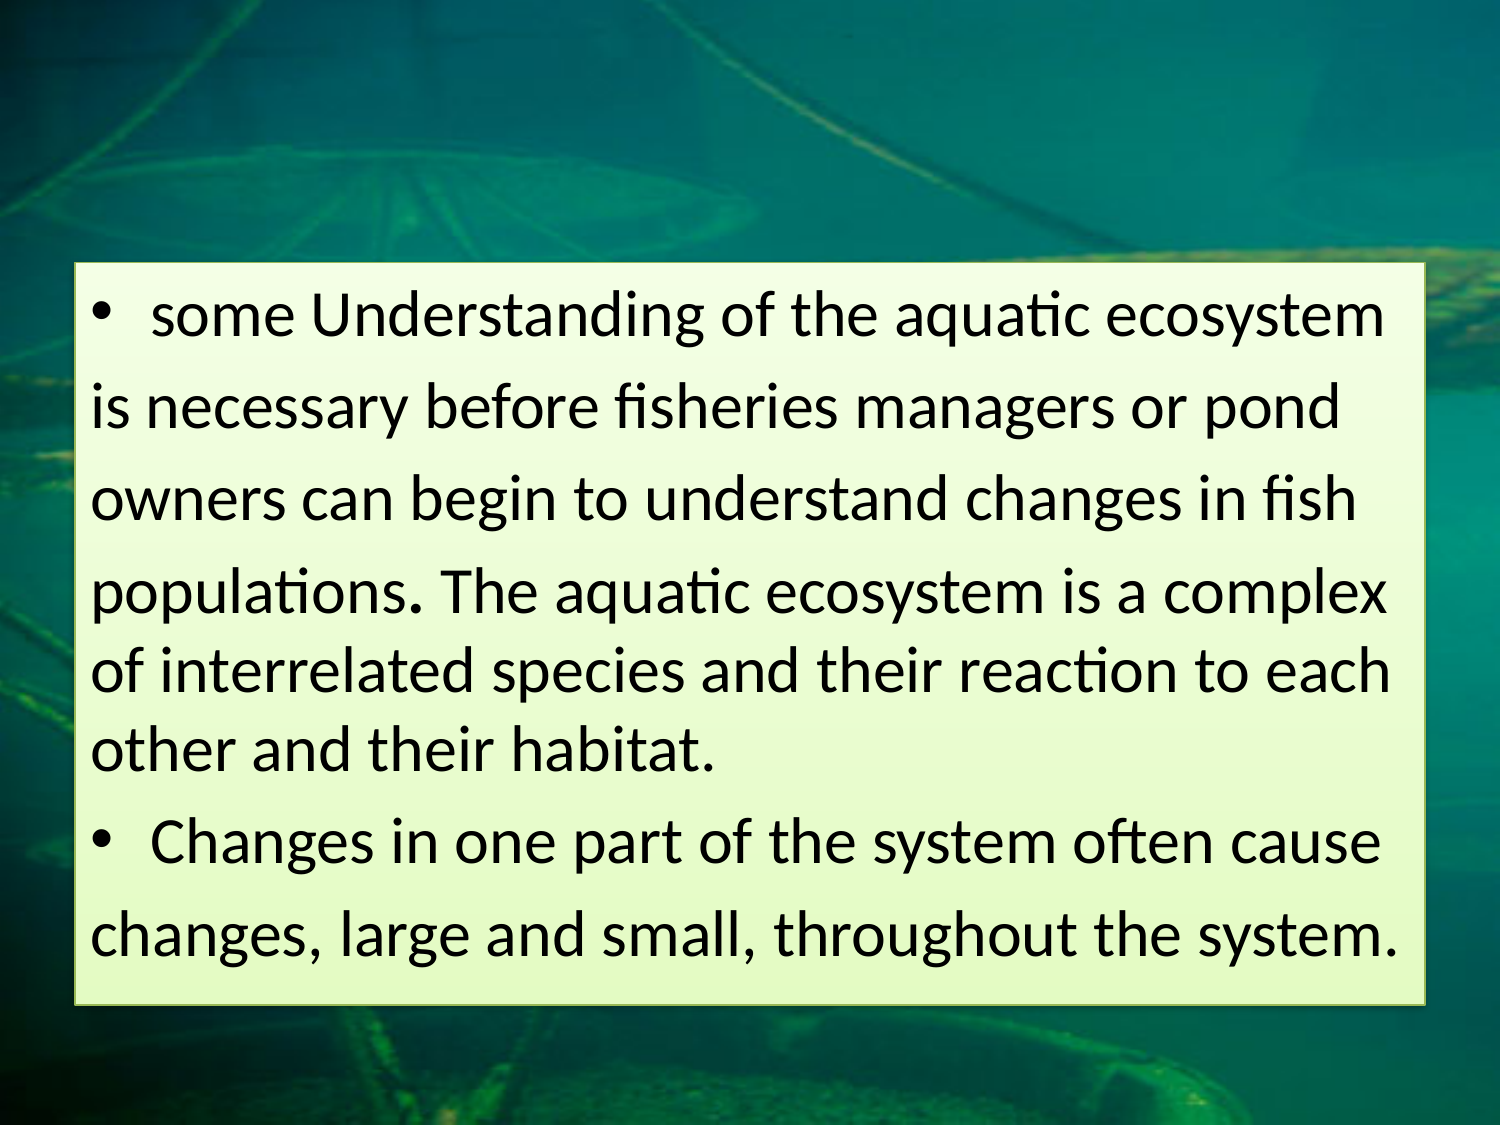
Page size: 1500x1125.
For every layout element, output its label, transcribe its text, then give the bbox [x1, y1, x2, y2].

picture [0, 0, 1500, 1125]
list some Understanding of the aquatic ecosystem is necessary before fisheries managers or pond owners can begin to understand changes in fish populations. The aquatic ecosystem is a complex of interrelated species and their reaction to each other and their habitat. Changes in one part of the system often cause changes, large and small, throughout the system. [74, 262, 1426, 1006]
